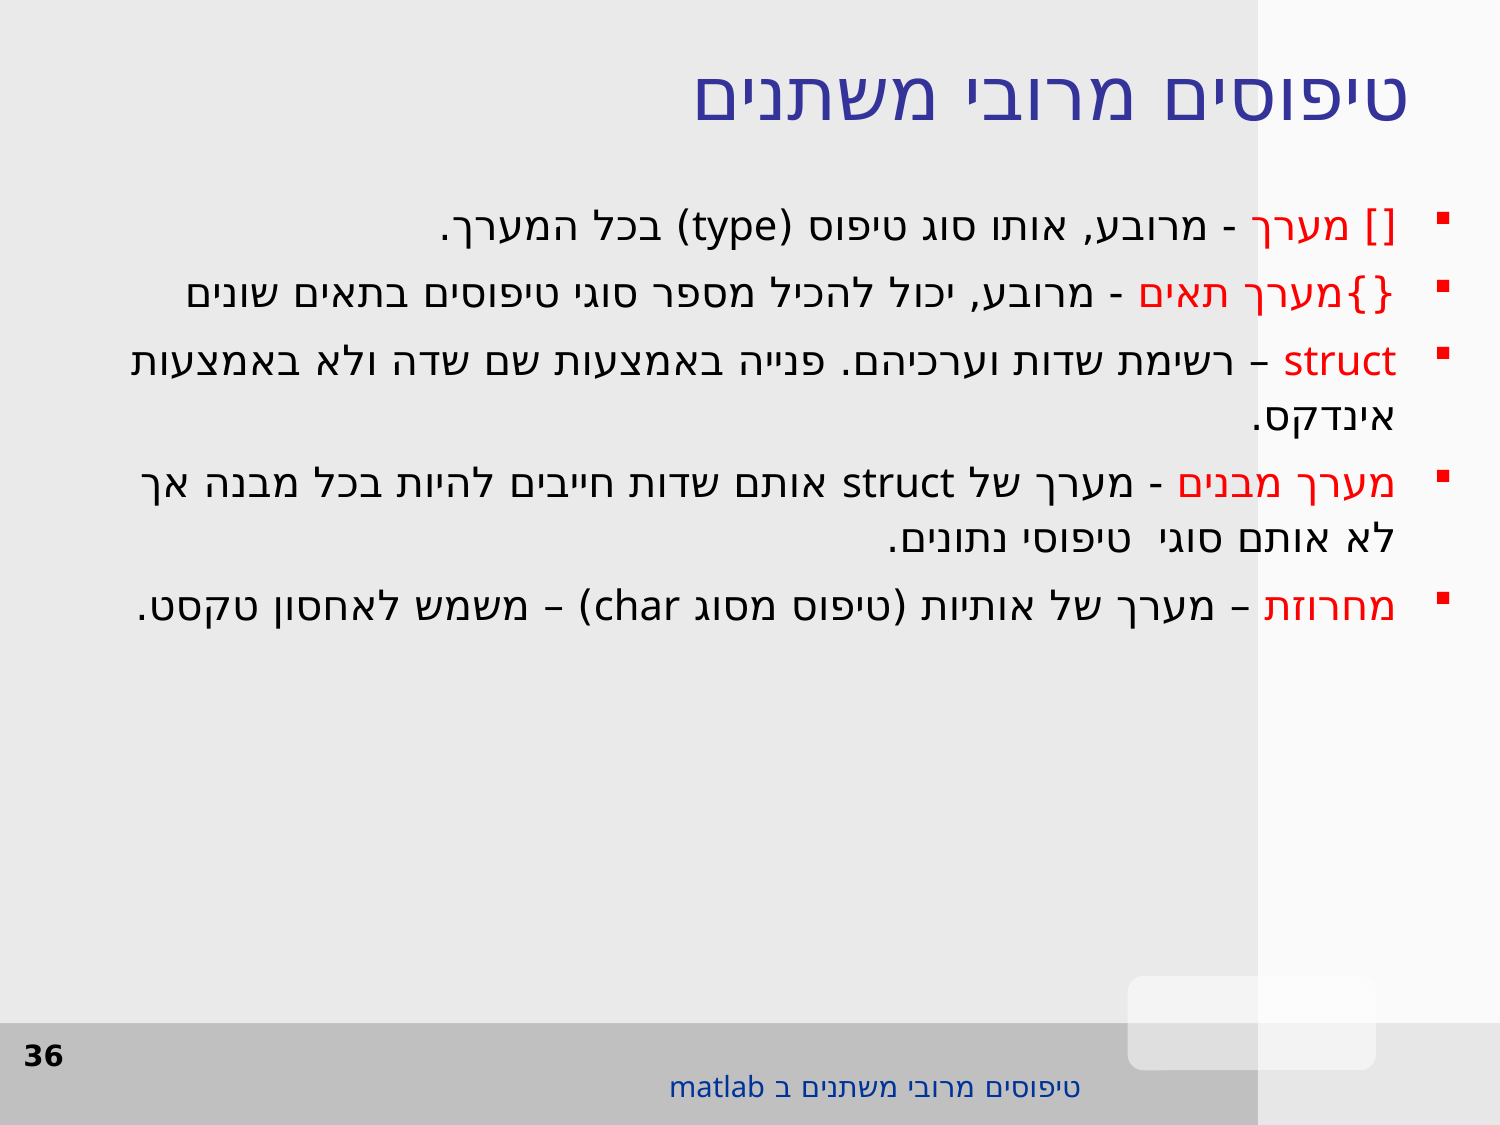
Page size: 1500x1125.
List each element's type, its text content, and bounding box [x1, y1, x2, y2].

text_box טיפוסים מרובי משתנים [76, 20, 1425, 161]
slide_number 36 [8, 1029, 359, 1108]
text_box טיפוסים מרובי משתנים ב matlab [654, 1060, 1097, 1111]
text_box [] מערך - מרובע, אותו סוג טיפוס (type) בכל המערך. {}מערך תאים - מרובע, יכול להכיל מספר סוגי טיפוסים בתאים שונים struct – רשימת שדות וערכיהם. פנייה באמצעות שם שדה ולא באמצעות אינדקס. מערך מבנים - מערך של struct אותם שדות חייבים להיות בכל מבנה אך לא אותם סוגי טיפוסי נתונים. מחרוזת – מערך של אותיות (טיפוס מסוג char) – משמש לאחסון טקסט. [100, 190, 1459, 632]
